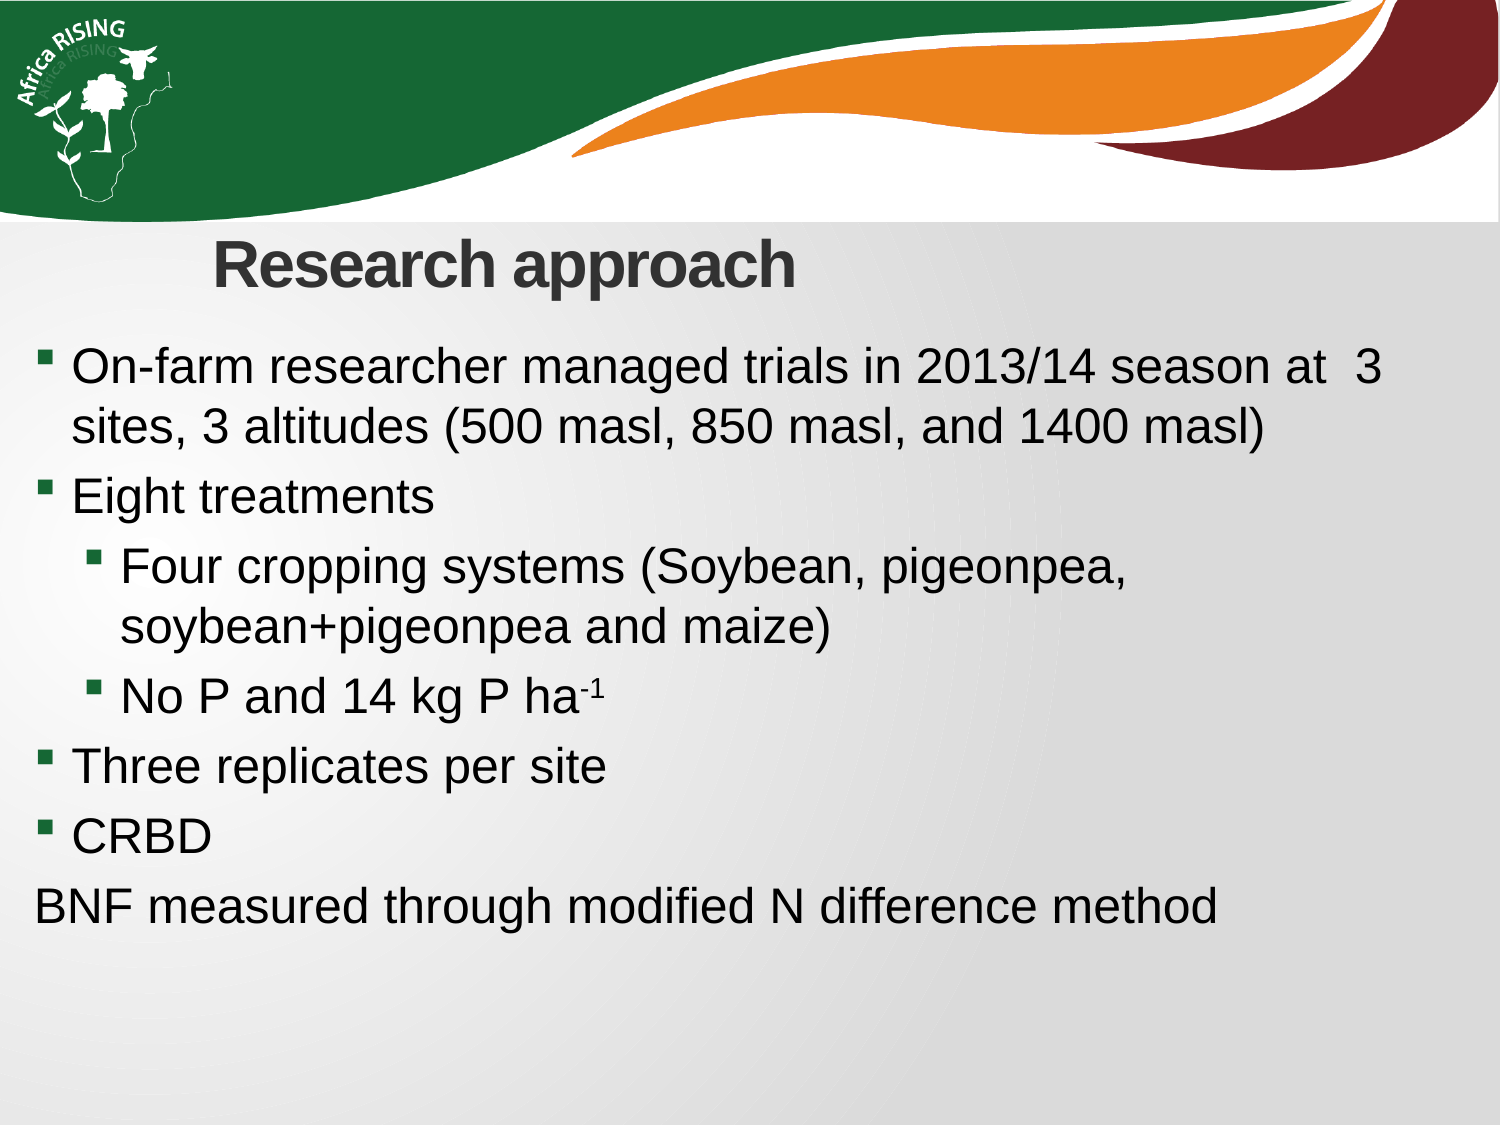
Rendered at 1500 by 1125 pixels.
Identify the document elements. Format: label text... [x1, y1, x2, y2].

picture [0, 0, 1499, 222]
list On-farm researcher managed trials in 2013/14 season at 3 sites, 3 altitudes (500 masl, 850 masl, and 1400 masl) Eight treatments Four cropping systems (Soybean, pigeonpea, soybean+pigeonpea and maize) No P and 14 kg P ha-1 Three replicates per site CRBD BNF measured through modified N difference method [0, 326, 1471, 1106]
title Research approach [47, 184, 1438, 326]
